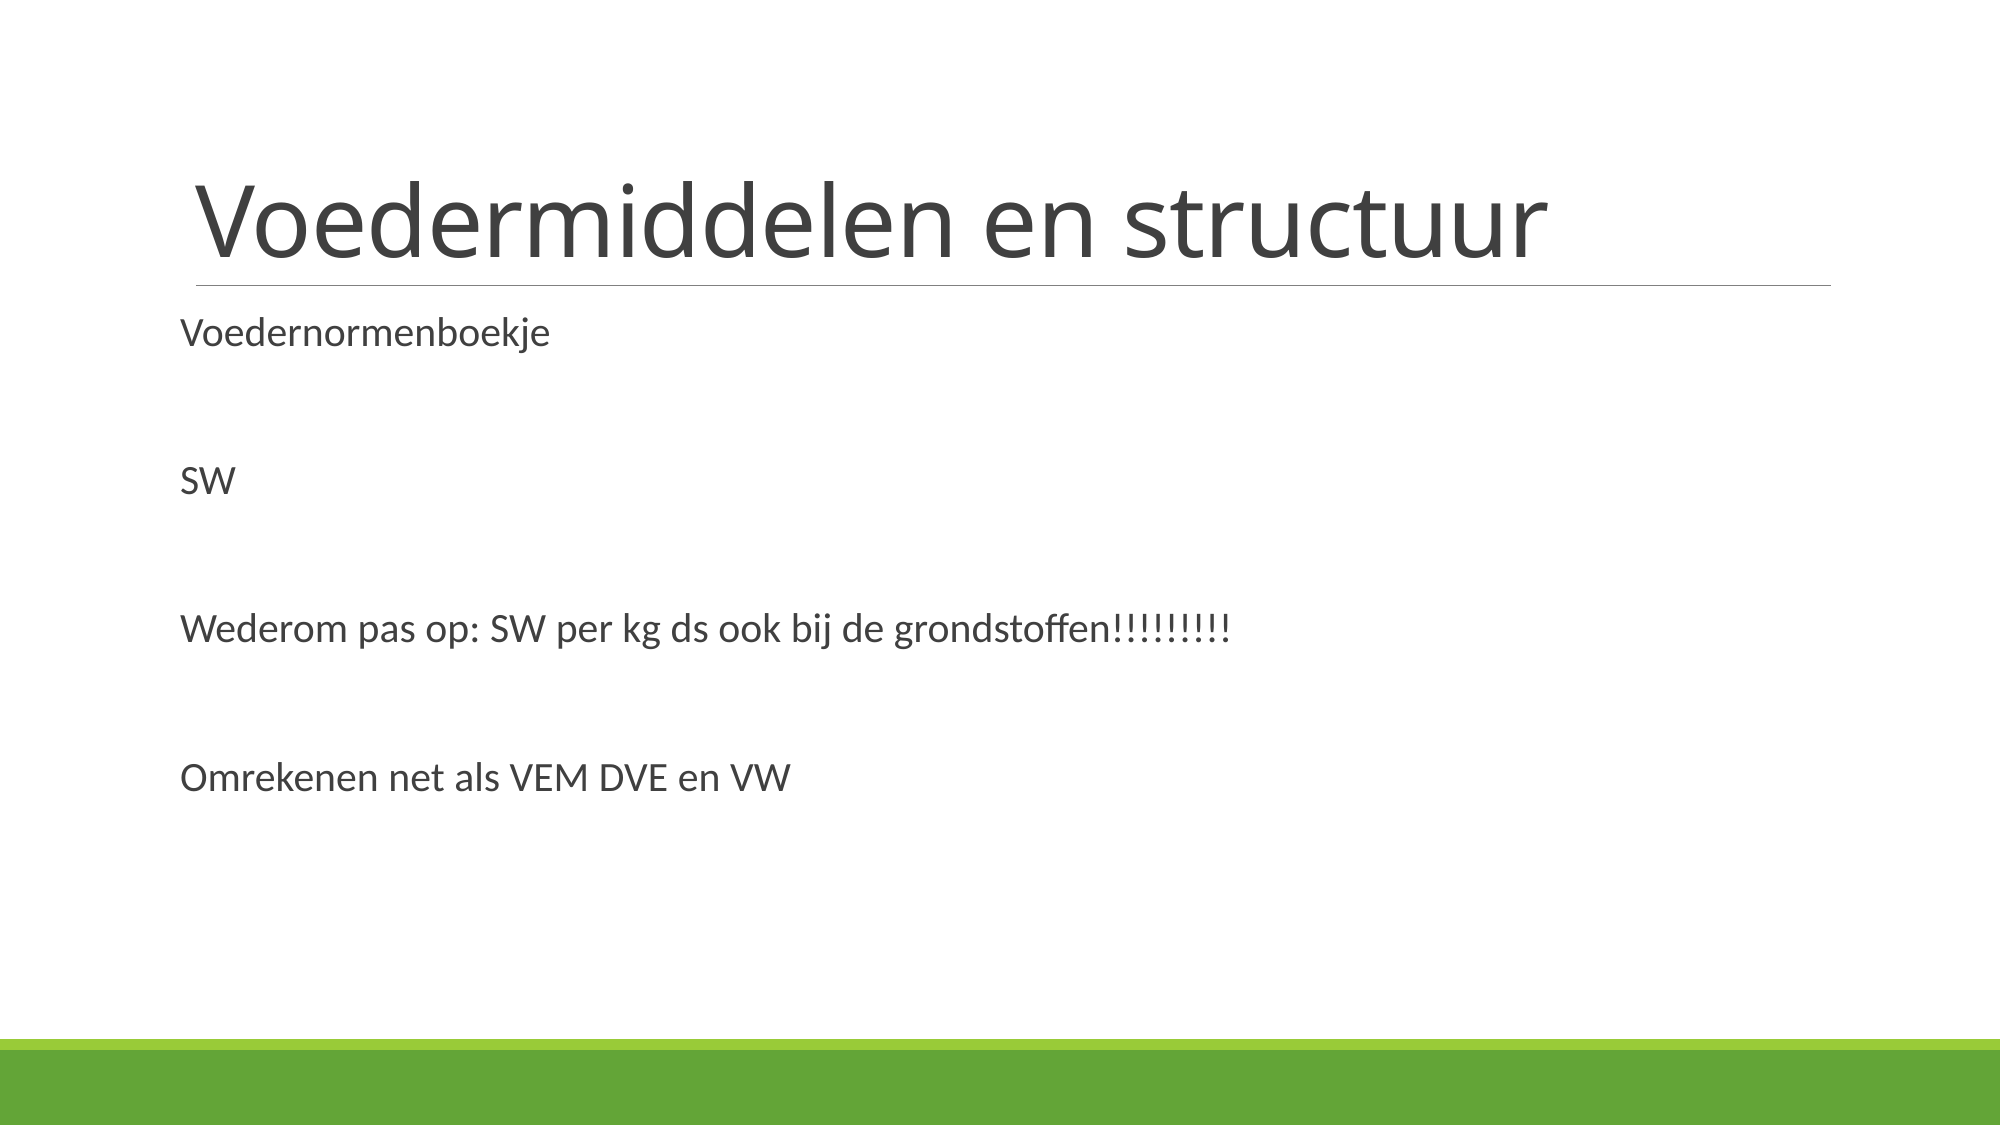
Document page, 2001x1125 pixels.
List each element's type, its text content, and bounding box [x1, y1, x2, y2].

title Voedermiddelen en structuur [180, 47, 1830, 285]
list Voedernormenboekje SW Wederom pas op: SW per kg ds ook bij de grondstoffen!!!!!!!!! Omrekenen net als VEM DVE en VW [180, 302, 1830, 963]
